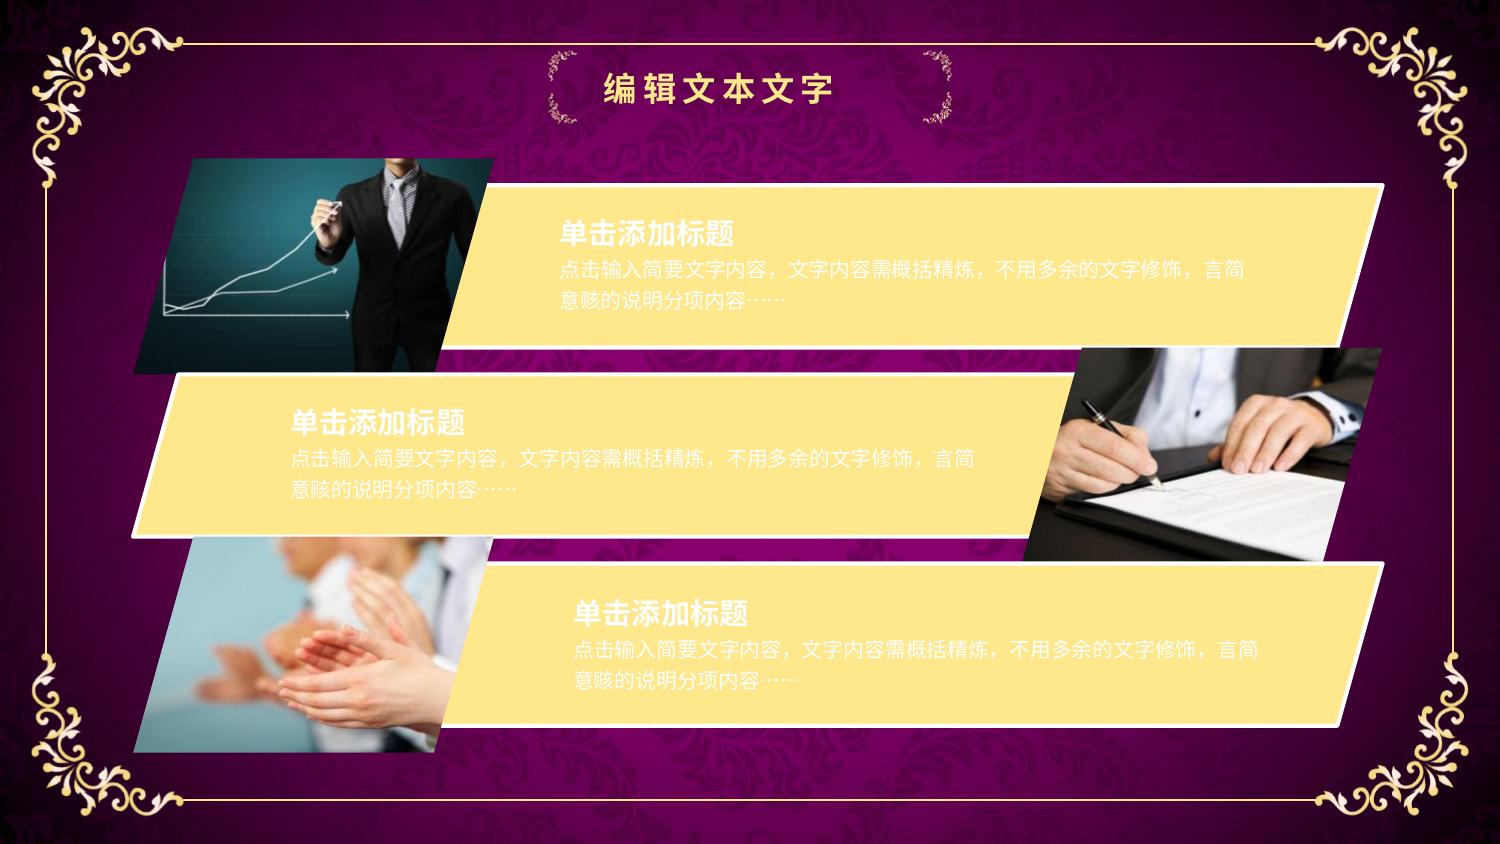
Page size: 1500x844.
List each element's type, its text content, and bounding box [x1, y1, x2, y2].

text_box 单击添加标题 点击输入简要文字内容，文字内容需概括精炼，不用多余的文字修饰，言简意赅的说明分项内容…… [559, 219, 1245, 313]
text_box [133, 374, 1074, 537]
text_box 编辑文本文字 [588, 61, 911, 116]
picture [435, 348, 1081, 374]
text_box 单击添加标题 点击输入简要文字内容，文字内容需概括精炼，不用多余的文字修饰，言简意赅的说明分项内容…… [573, 598, 1259, 693]
text_box [442, 185, 1383, 348]
text_box [1021, 347, 1383, 563]
text_box [133, 536, 495, 753]
text_box 单击添加标题 点击输入简要文字内容，文字内容需概括精炼，不用多余的文字修饰，言简意赅的说明分项内容…… [289, 408, 975, 502]
picture [0, 0, 1500, 844]
picture [488, 537, 1028, 563]
text_box [442, 563, 1383, 726]
text_box [133, 158, 495, 375]
